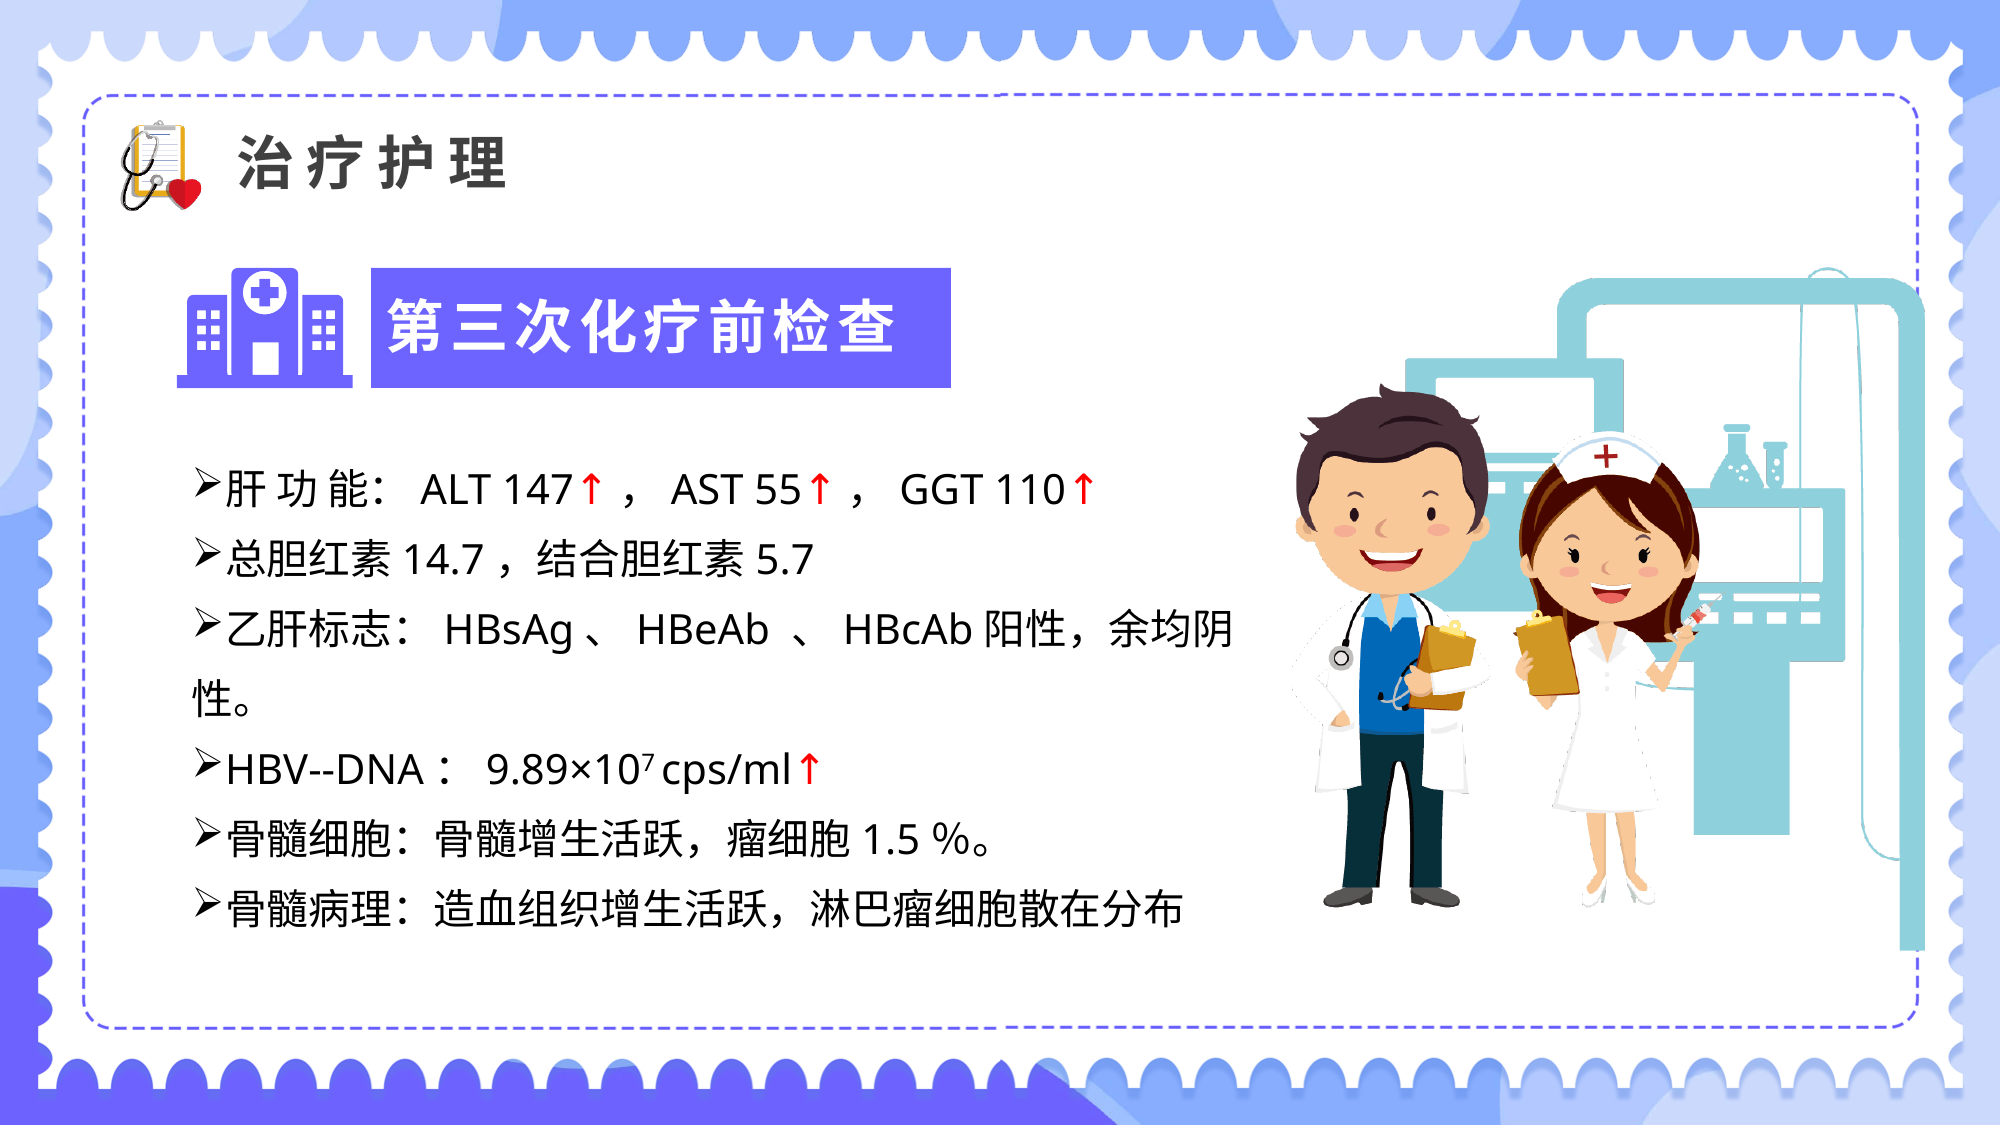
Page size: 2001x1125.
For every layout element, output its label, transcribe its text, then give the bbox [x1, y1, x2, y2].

title 第三次化疗前检查 [371, 290, 929, 357]
list 肝 功 能：ALT 147↑，AST 55↑，GGT 110↑ 总胆红素14.7，结合胆红素5.7 乙肝标志：HBsAg、HBeAb 、HBcAb阳性，余均阴性。 HBV--DNA：9.89×107 cps/ml↑ 骨髓细胞：骨髓增生活跃，瘤细胞1.5％。 骨髓病理：造血组织增生活跃，淋巴瘤细胞散在分布 [176, 435, 1272, 973]
picture [0, 0, 2000, 1125]
text_box [370, 267, 952, 389]
text_box [176, 267, 353, 389]
text_box 治疗护理 [221, 118, 522, 204]
